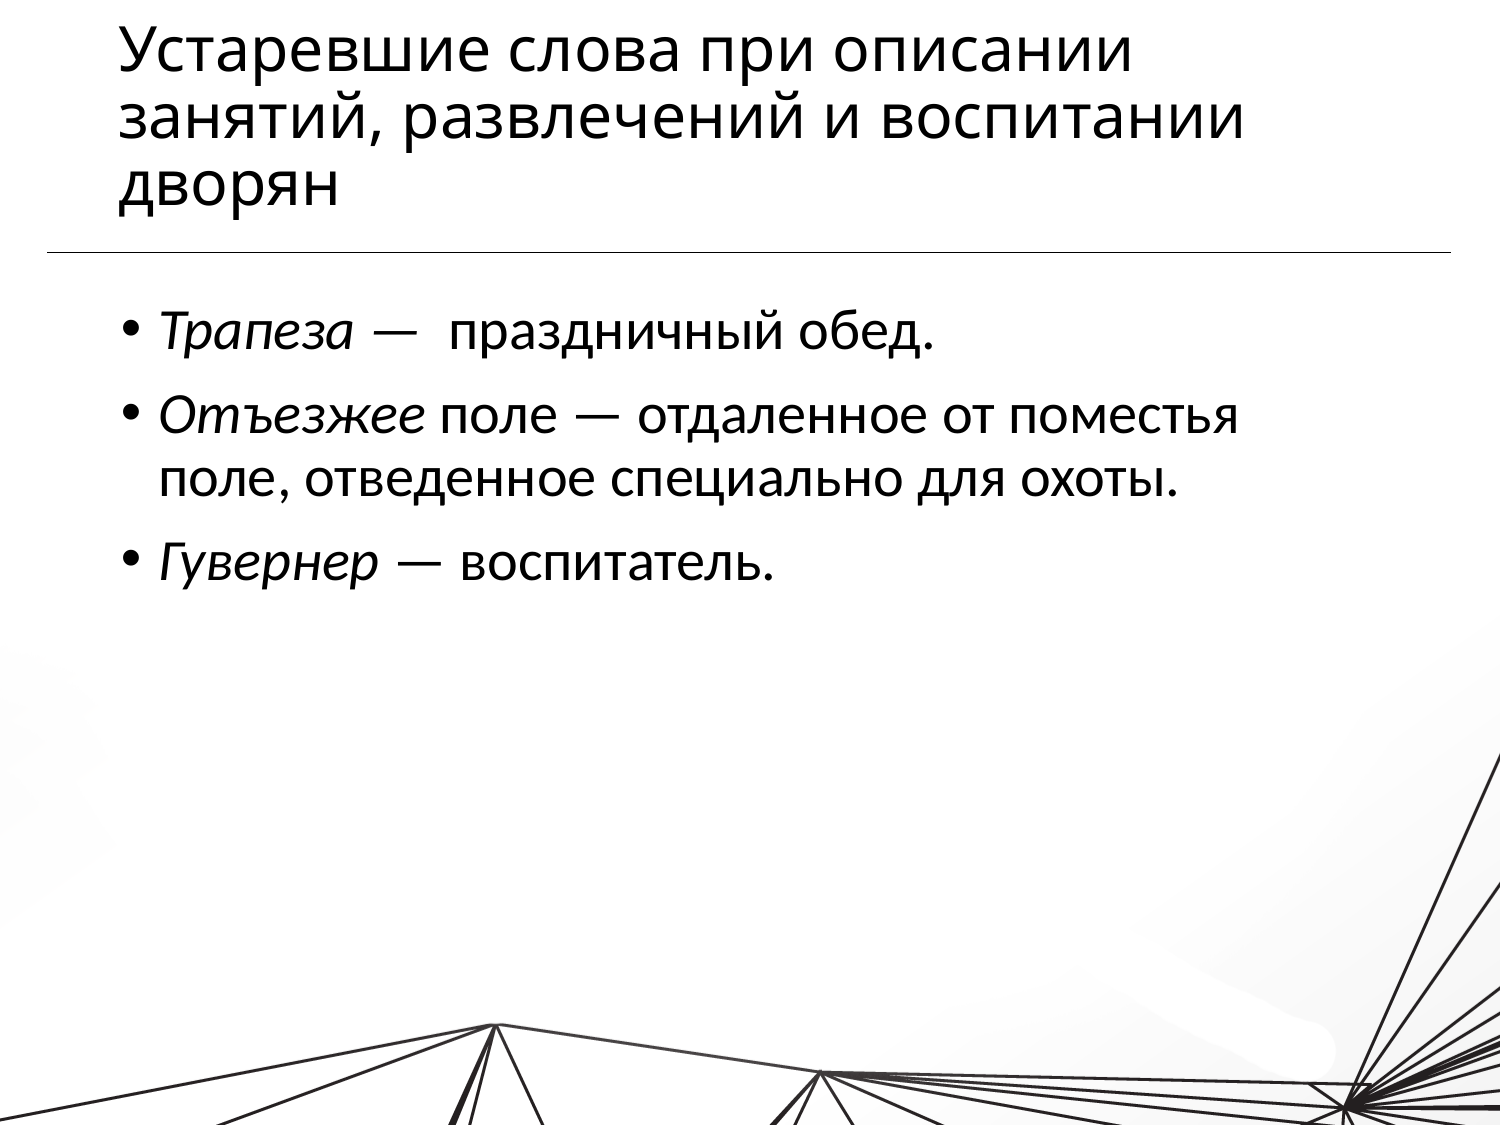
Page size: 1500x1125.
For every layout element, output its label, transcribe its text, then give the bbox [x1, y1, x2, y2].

list Трапеза — праздничный обед. Отъезжее поле — отдаленное от поместья поле, отведенное специально для охоты. Гувернер — воспитатель. [105, 291, 1397, 1065]
title Устаревшие слова при описании занятий, развлечений и воспитании дворян [103, 8, 1397, 228]
picture [0, 0, 1500, 1125]
